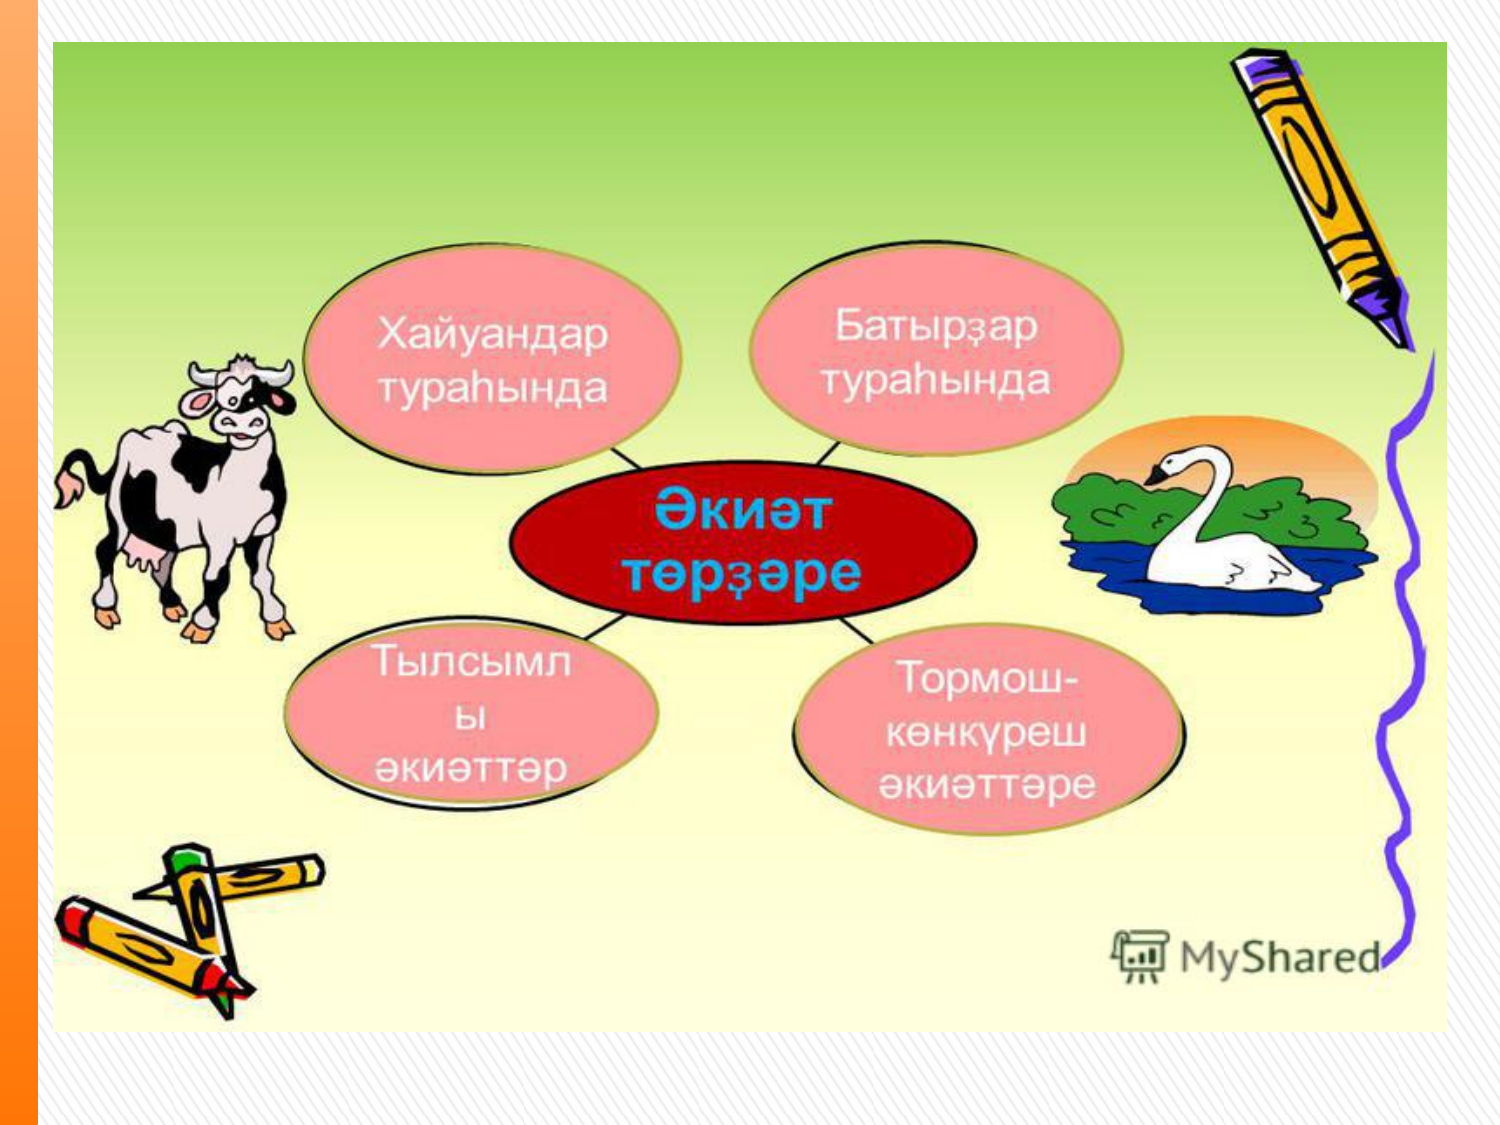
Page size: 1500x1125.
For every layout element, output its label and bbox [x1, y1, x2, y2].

picture [52, 42, 1448, 1032]
